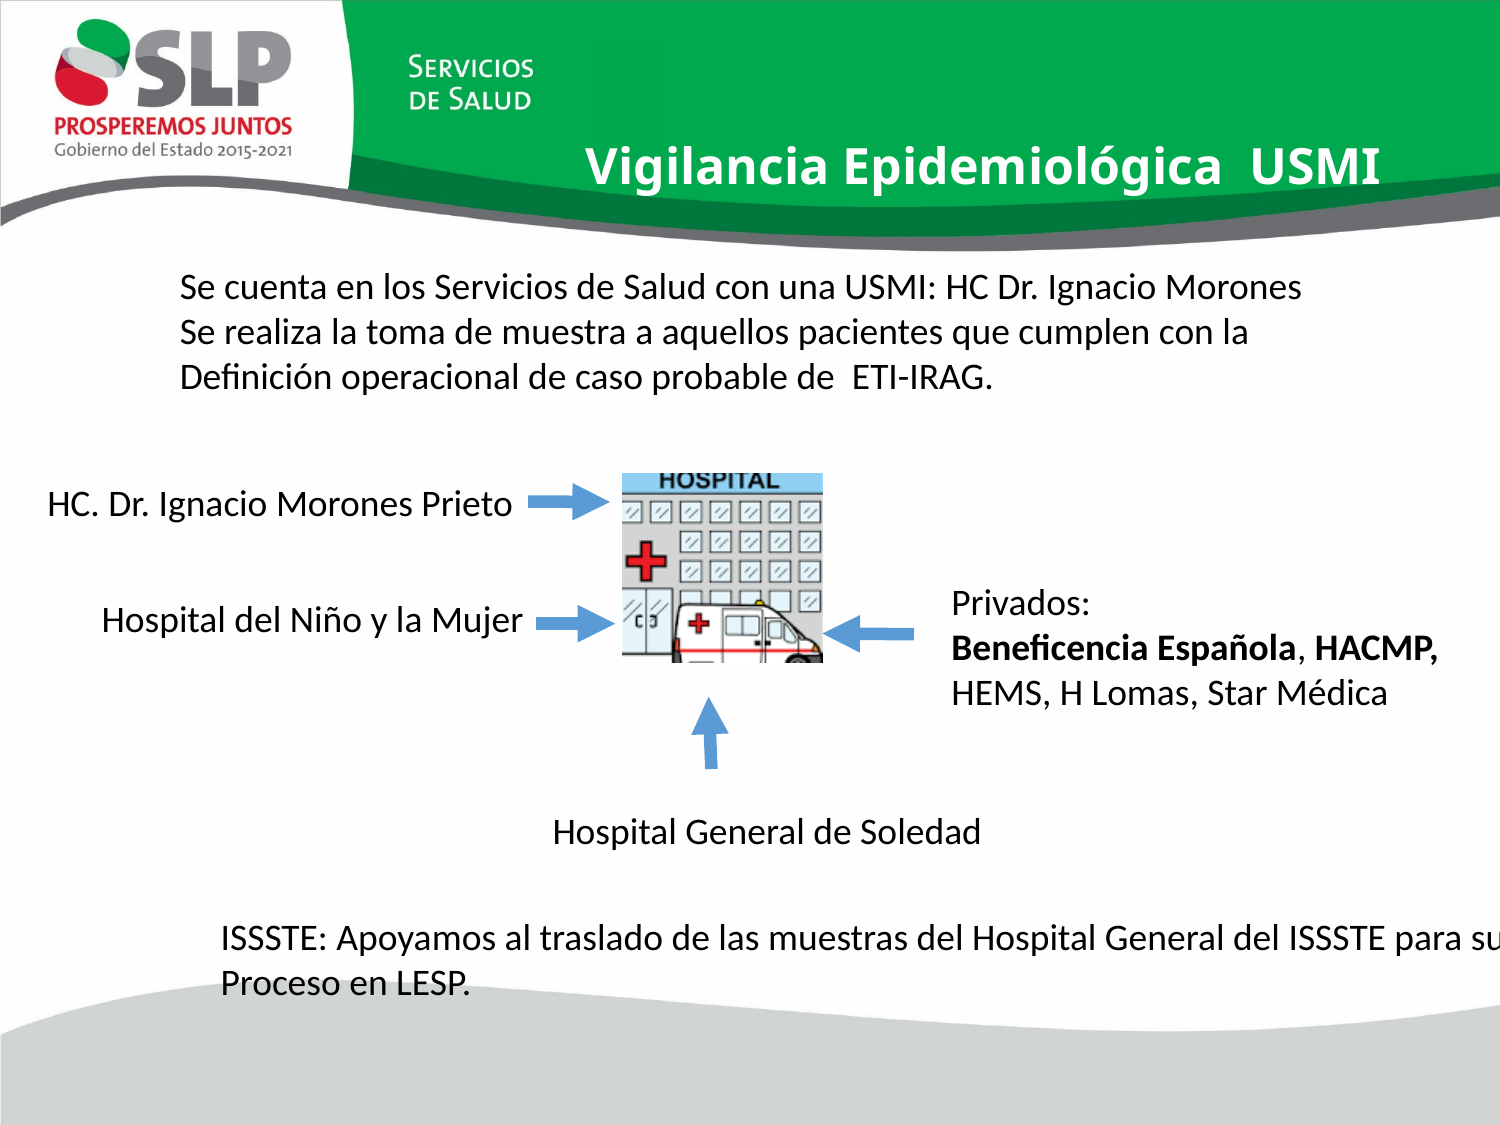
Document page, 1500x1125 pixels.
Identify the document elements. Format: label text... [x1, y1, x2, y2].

text_box HC. Dr. Ignacio Morones Prieto [32, 471, 529, 532]
title Vigilancia Epidemiológica USMI [103, 59, 1397, 278]
text_box Hospital del Niño y la Mujer [86, 587, 539, 648]
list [622, 473, 823, 663]
text_box Hospital General de Soledad [537, 799, 998, 860]
text_box ISSSTE: Apoyamos al traslado de las muestras del Hospital General del ISSSTE para su Proceso en LESP. [205, 905, 1500, 1010]
picture [0, 0, 1500, 1125]
text_box Privados: Beneficencia Española, HACMP, HEMS, H Lomas, Star Médica [936, 571, 1463, 721]
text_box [708, 696, 712, 770]
text_box Se cuenta en los Servicios de Salud con una USMI: HC Dr. Ignacio Morones Se realiza la toma de muestra a aquellos pacientes que cumplen con la Definición operacional de caso probable de ETI-IRAG. [165, 254, 1327, 450]
